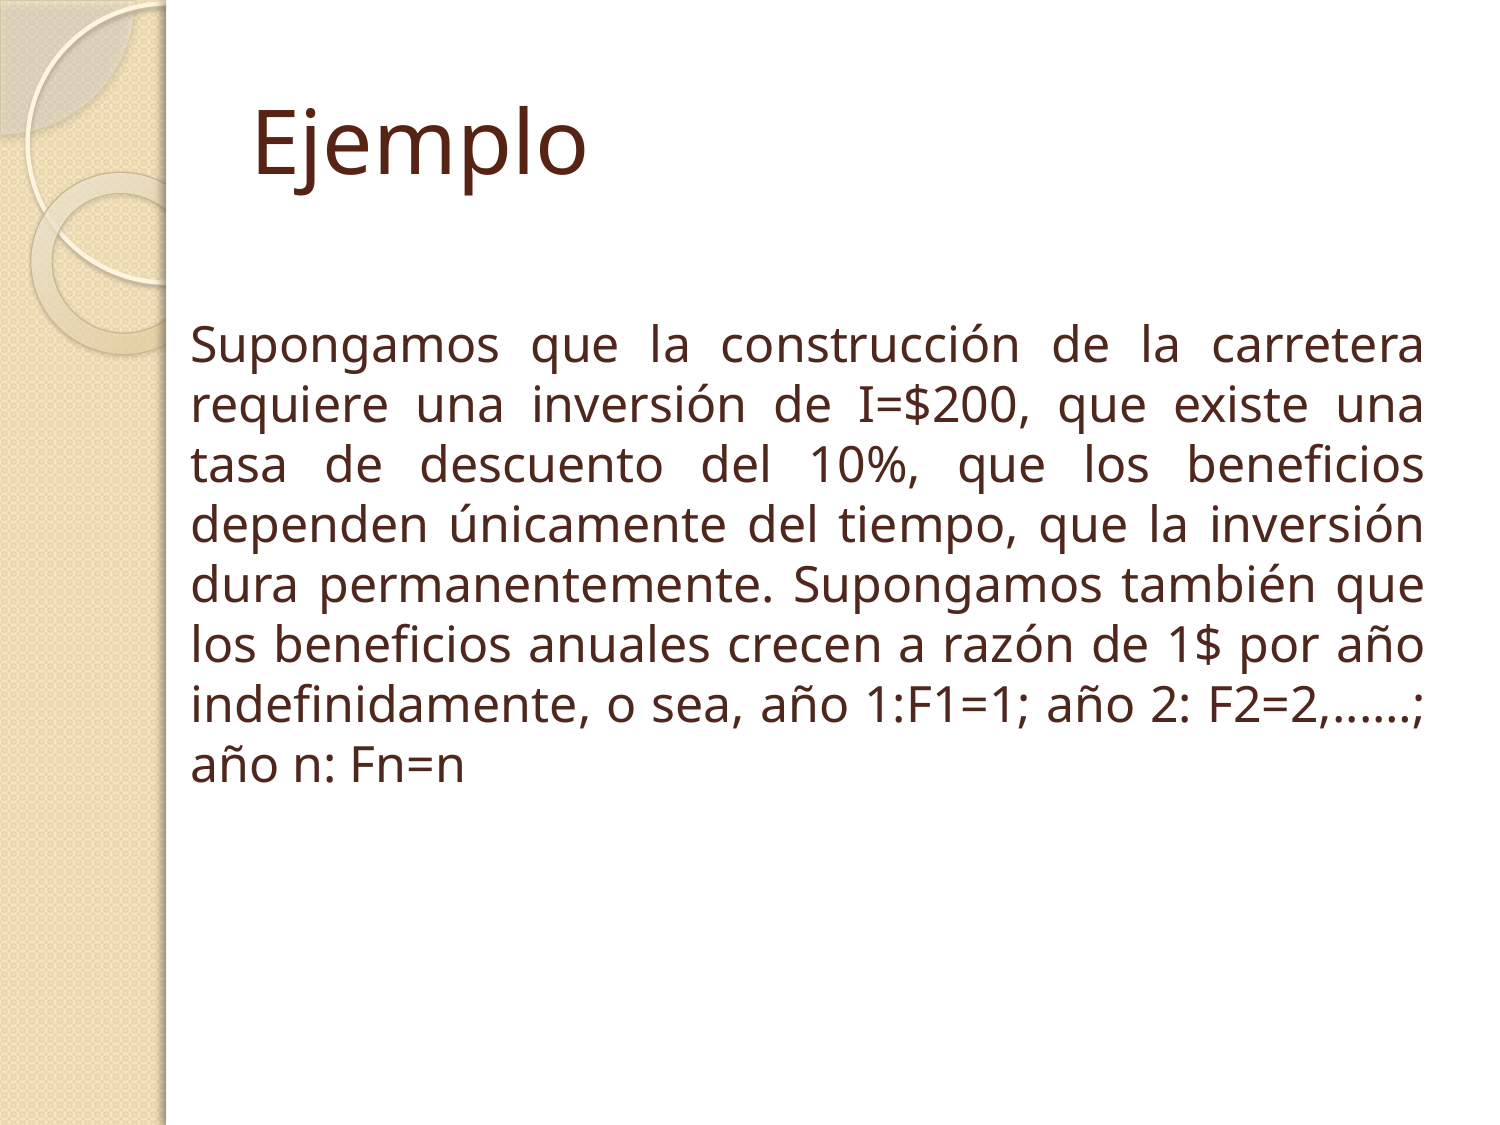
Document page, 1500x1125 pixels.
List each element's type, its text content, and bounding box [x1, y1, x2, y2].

title Ejemplo [235, 45, 1466, 233]
text_box Supongamos que la construcción de la carretera requiere una inversión de I=$200, que existe una tasa de descuento del 10%, que los beneficios dependen únicamente del tiempo, que la inversión dura permanentemente. Supongamos también que los beneficios anuales crecen a razón de 1$ por año indefinidamente, o sea, año 1:F1=1; año 2: F2=2,...…; año n: Fn=n [175, 304, 1442, 800]
